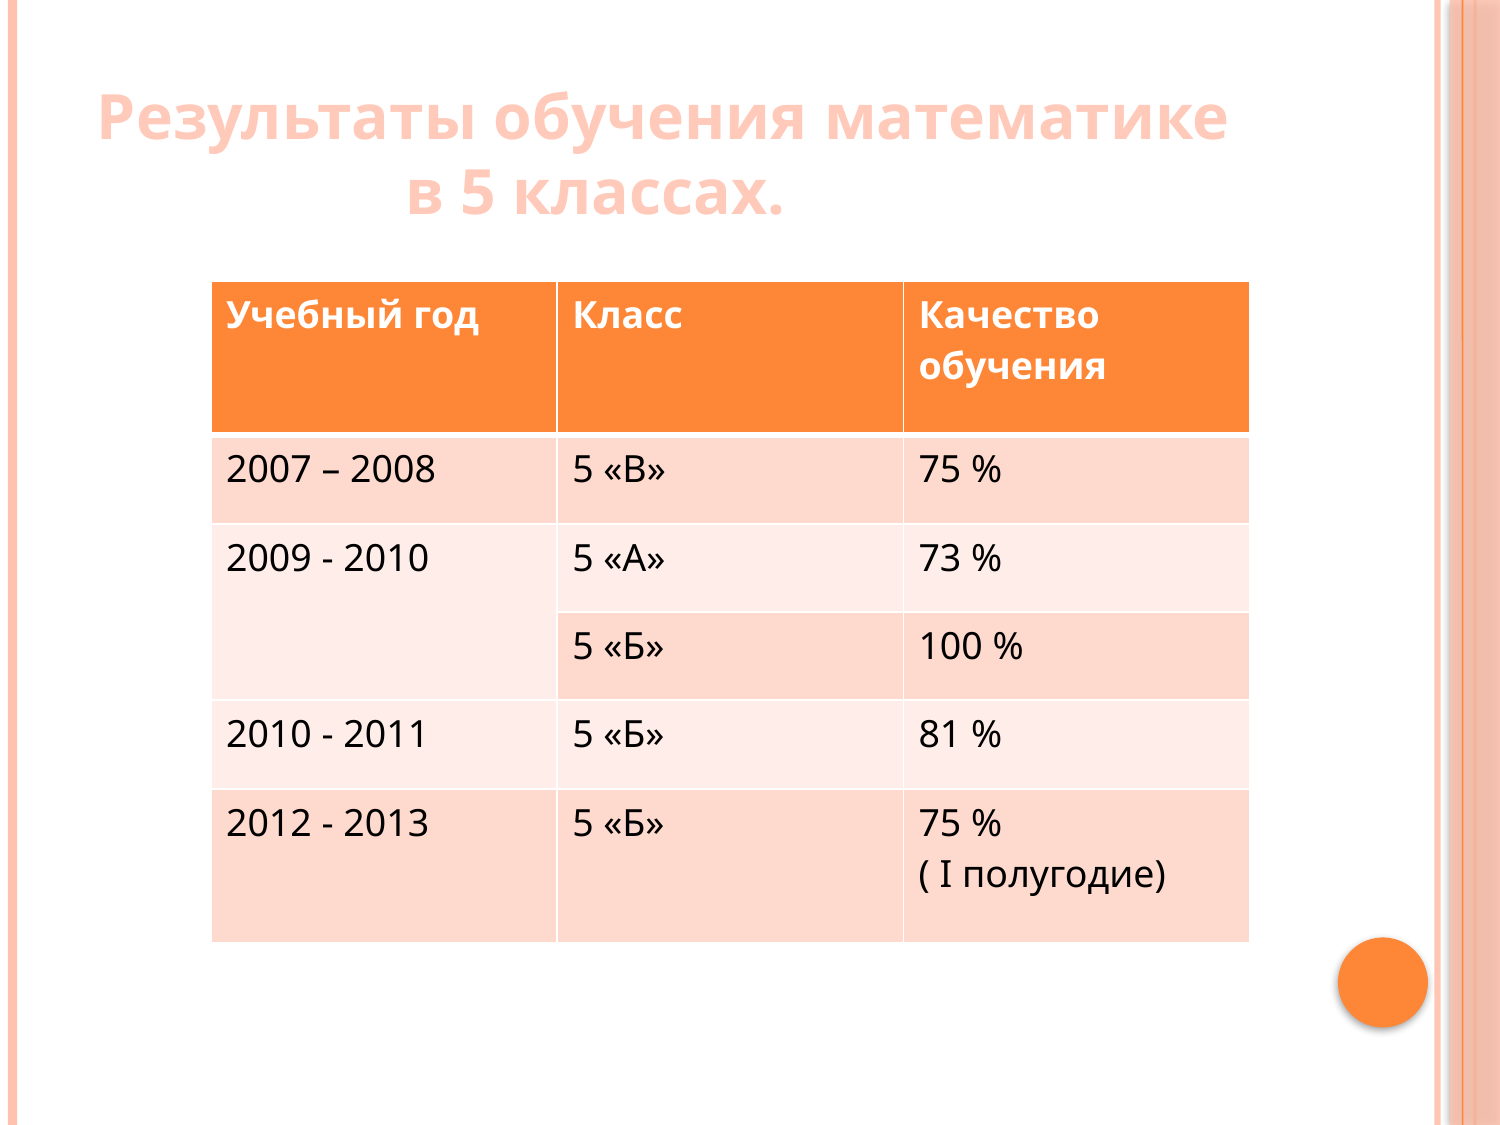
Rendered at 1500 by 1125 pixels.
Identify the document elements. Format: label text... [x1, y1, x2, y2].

table_header Качество обучения [904, 282, 1249, 432]
table_header Класс [558, 282, 903, 432]
table_cell 2012 - 2013 [212, 790, 556, 942]
table_cell 5 «Б» [558, 613, 903, 699]
table_cell 5 «Б» [558, 701, 903, 788]
table_cell 2007 – 2008 [212, 438, 556, 523]
table_cell 5 «А» [558, 525, 903, 611]
table_cell 73 % [904, 525, 1249, 611]
table_header Учебный год [212, 282, 556, 432]
table_cell 75 % ( I полугодие) [904, 790, 1249, 942]
table_cell 2009 - 2010 [212, 525, 556, 699]
table_cell 75 % [904, 438, 1249, 523]
table_cell 5 «В» [558, 438, 903, 523]
table_cell 2010 - 2011 [212, 701, 556, 788]
table_cell 5 «Б» [558, 790, 903, 942]
table_cell 81 % [904, 701, 1249, 788]
table_cell 100 % [904, 613, 1249, 699]
title Результаты обучения математике в 5 классах. [82, 46, 1307, 235]
